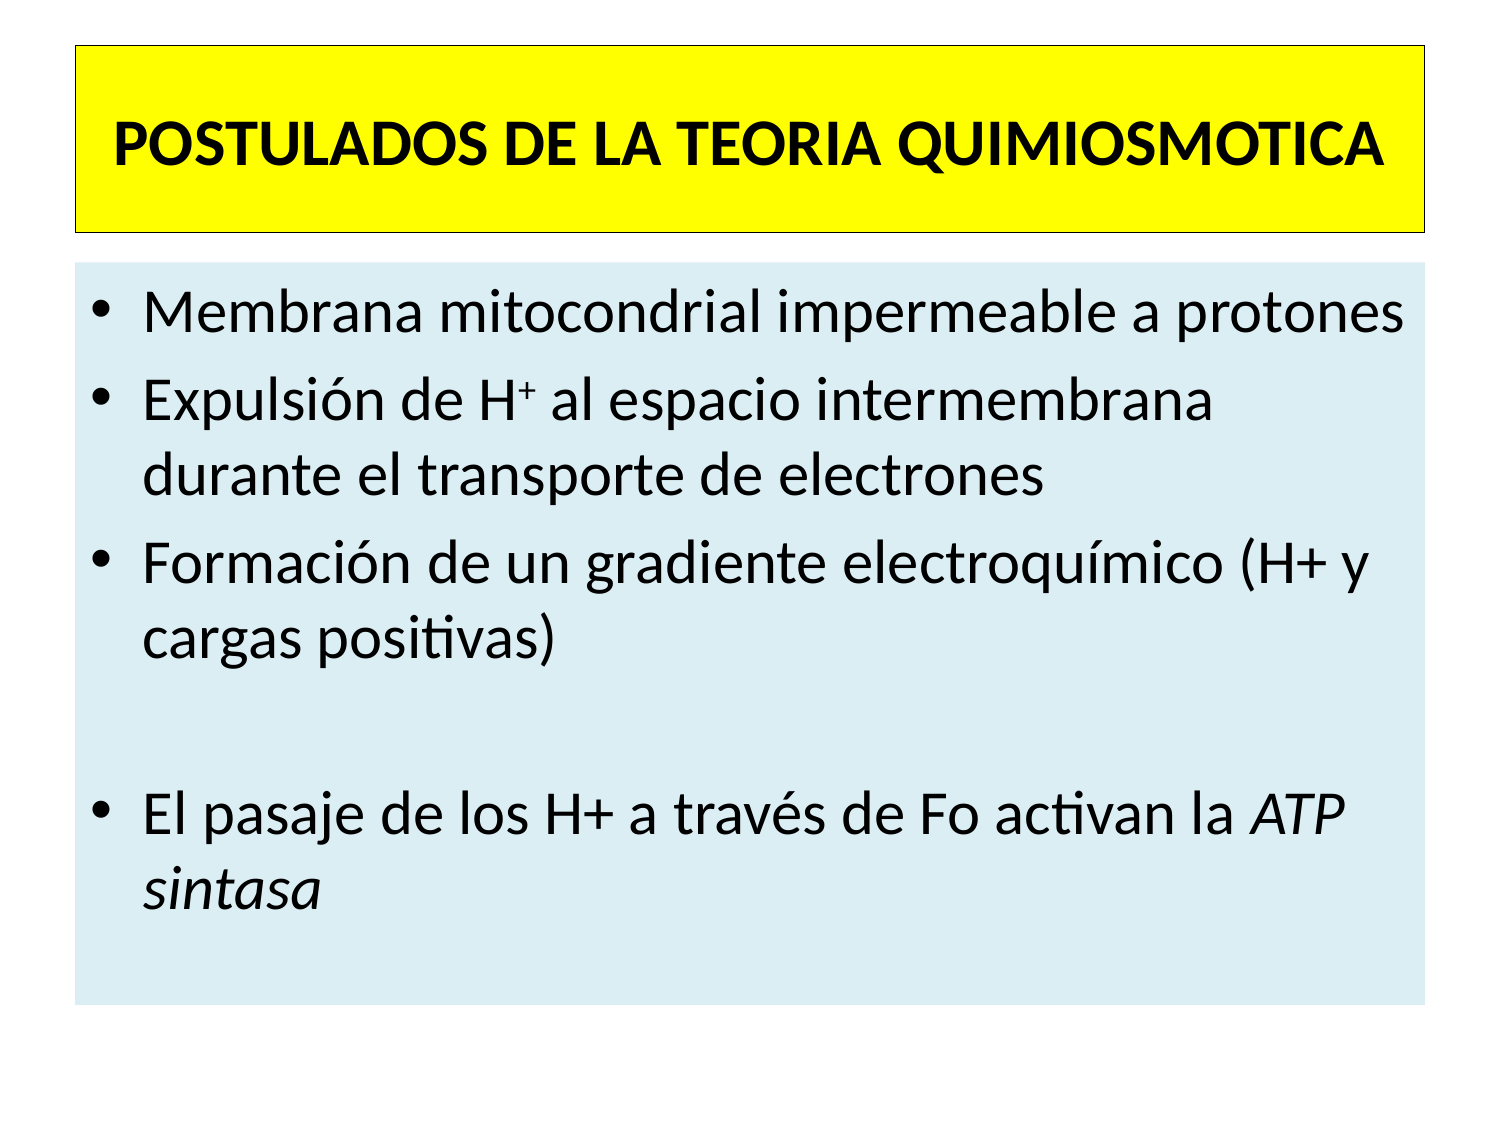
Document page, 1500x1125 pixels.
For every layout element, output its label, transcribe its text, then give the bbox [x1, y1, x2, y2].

title POSTULADOS DE LA TEORIA QUIMIOSMOTICA [75, 45, 1425, 233]
list Membrana mitocondrial impermeable a protones Expulsión de H+ al espacio intermembrana durante el transporte de electrones Formación de un gradiente electroquímico (H+ y cargas positivas) El pasaje de los H+ a través de Fo activan la ATP sintasa [75, 262, 1425, 1005]
